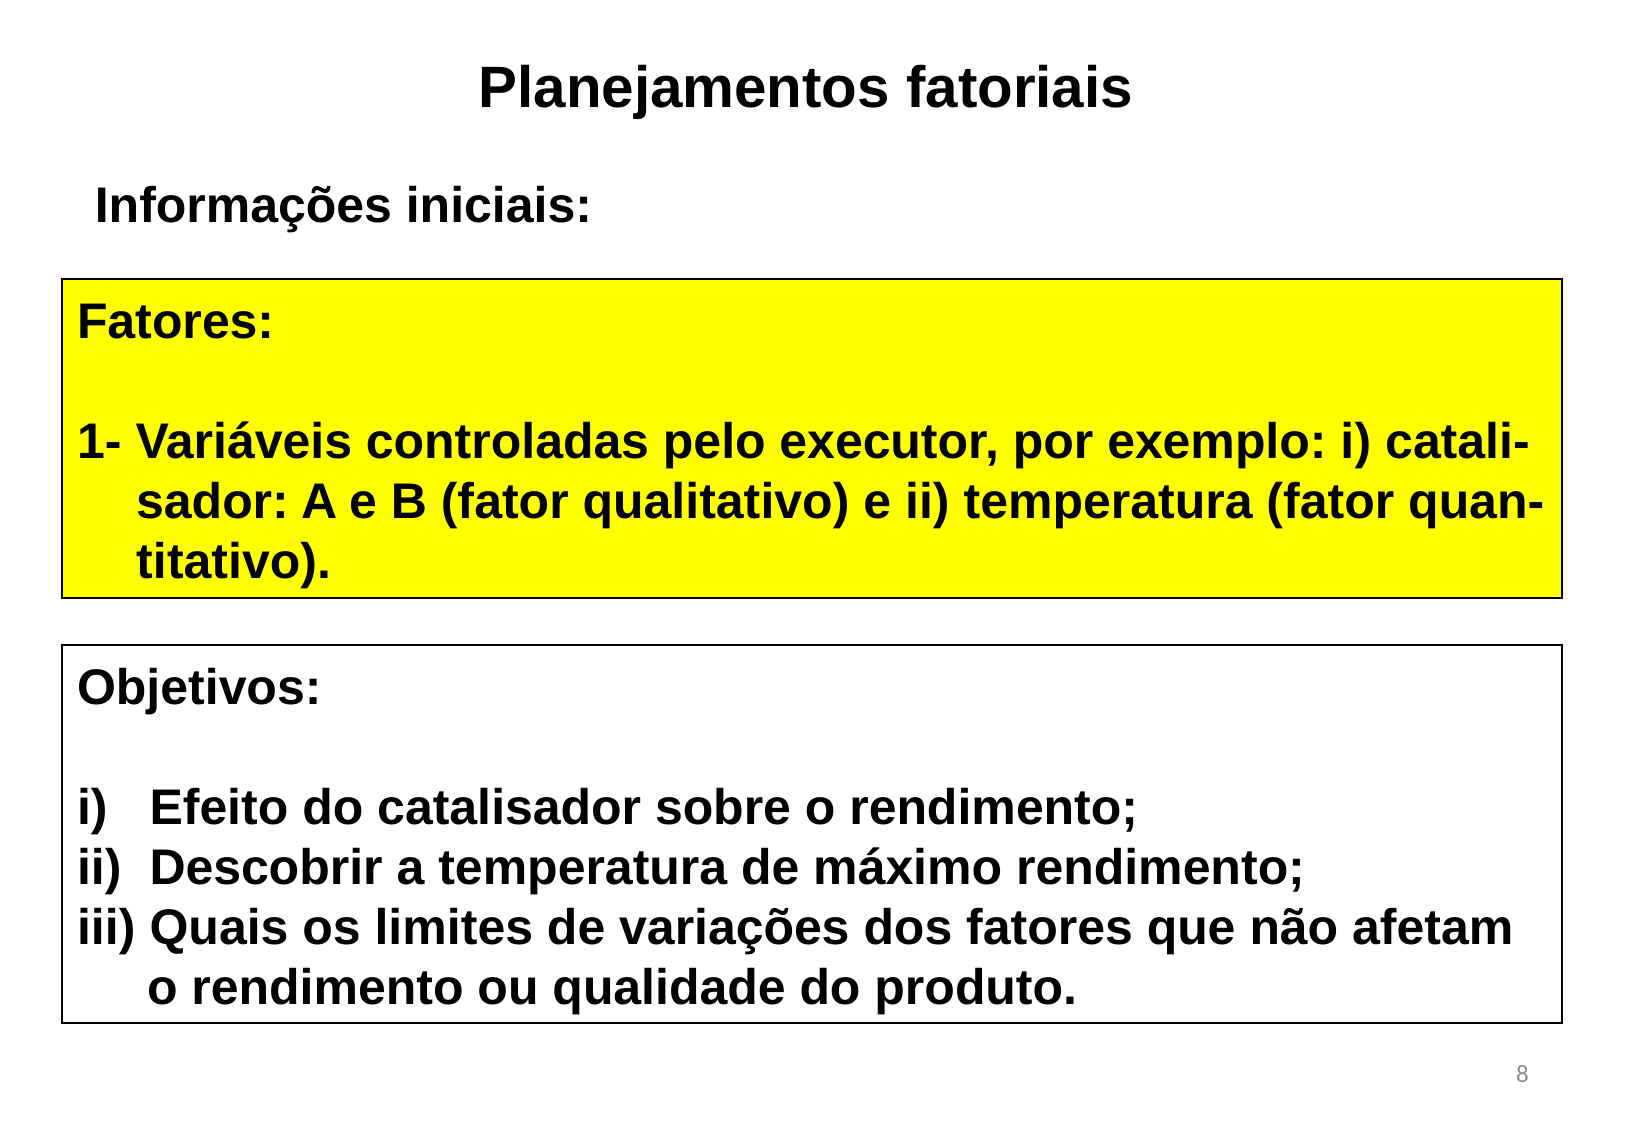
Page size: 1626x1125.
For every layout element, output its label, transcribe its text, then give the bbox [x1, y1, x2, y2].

text_box Planejamentos fatoriais [463, 42, 1161, 126]
text_box Informações iniciais: [80, 160, 612, 244]
slide_number 8 [1164, 1042, 1544, 1103]
text_box Objetivos: i) Efeito do catalisador sobre o rendimento; ii) Descobrir a temperatura de máximo rendimento; iii) Quais os limites de variações dos fatores que não afetam o rendimento ou qualidade do produto. [62, 645, 1563, 1024]
text_box Fatores: 1- Variáveis controladas pelo executor, por exemplo: i) catali- sador: A e B (fator qualitativo) e ii) temperatura (fator quan- titativo). [62, 278, 1563, 598]
